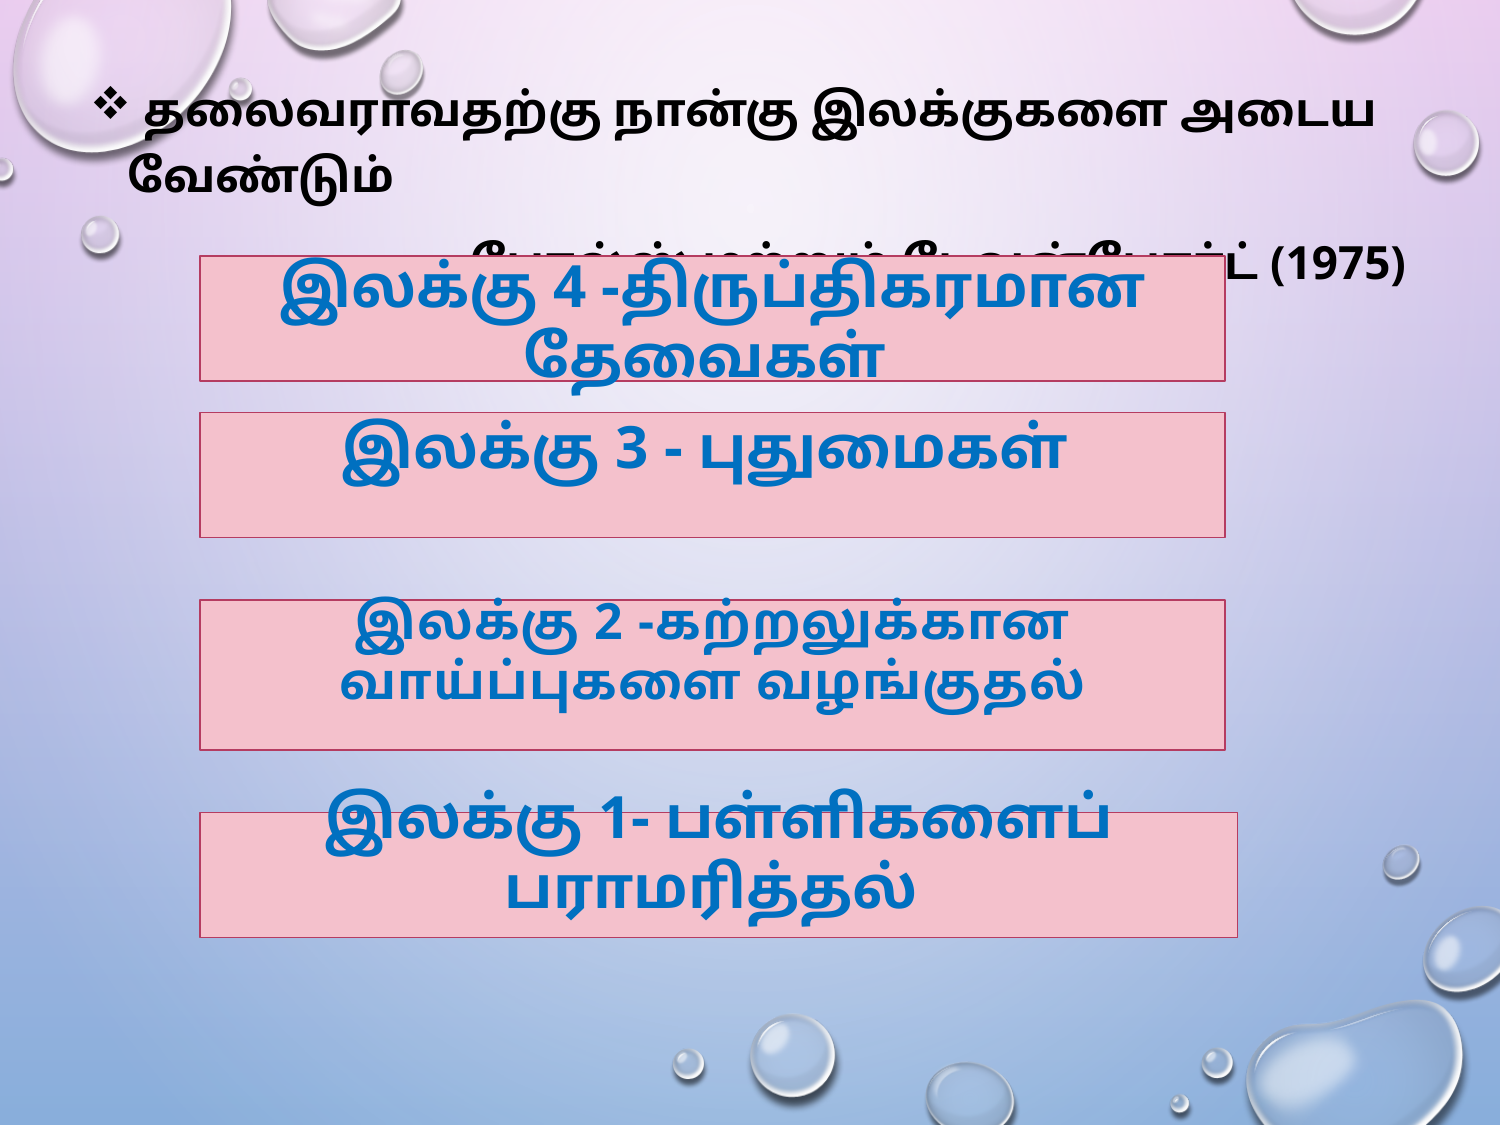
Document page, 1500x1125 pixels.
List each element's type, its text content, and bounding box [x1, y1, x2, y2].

text_box இலக்கு 1- பள்ளிகளைப் பராமரித்தல் [199, 812, 1238, 938]
text_box இலக்கு 2 -கற்றலுக்கான வாய்ப்புகளை வழங்குதல் [199, 599, 1226, 751]
text_box இலக்கு 3 - புதுமைகள் [199, 412, 1226, 538]
list தலைவராவதற்கு நான்கு இலக்குகளை அடைய வேண்டும் ---போல்ஸ் மற்றும் டேவன்போர்ட் (1975) [75, 62, 1425, 1005]
text_box இலக்கு 4 -திருப்திகரமான தேவைகள் [199, 255, 1226, 382]
picture [0, 0, 1500, 1125]
